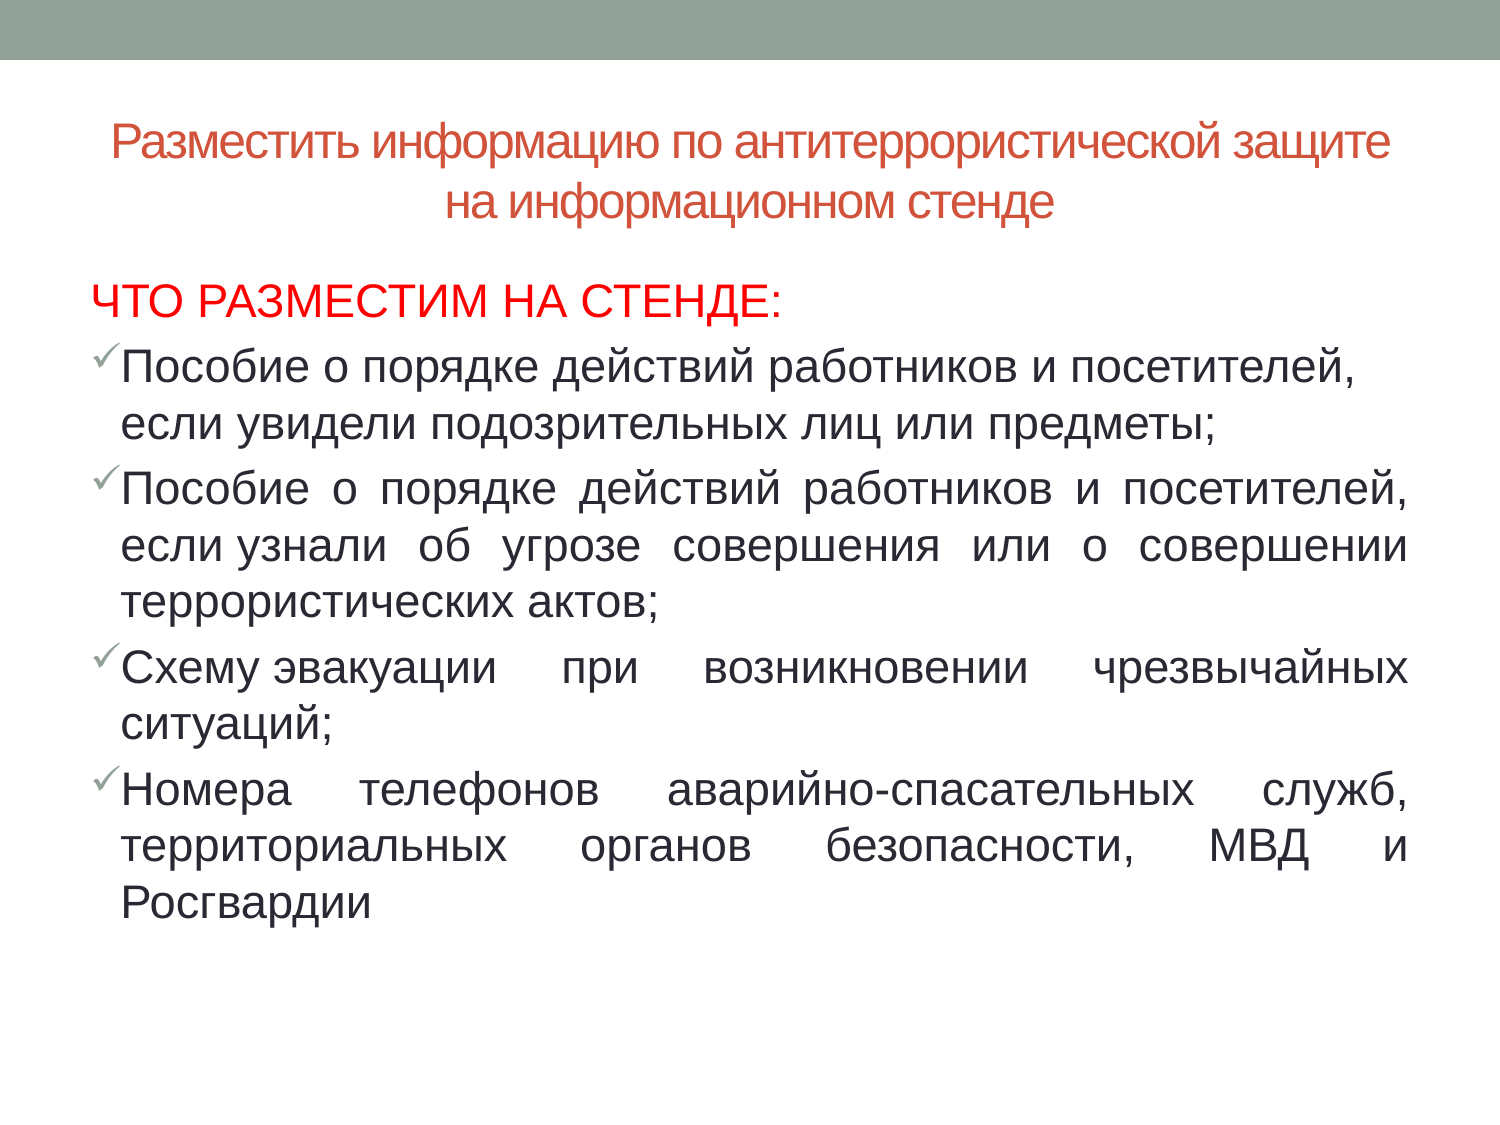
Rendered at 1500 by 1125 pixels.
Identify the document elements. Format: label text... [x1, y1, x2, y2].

title Разместить информацию по антитеррористической защите на информационном стенде [75, 87, 1425, 250]
list ЧТО РАЗМЕСТИМ НА СТЕНДЕ: Пособие о порядке действий работников и посетителей, если увидели подозрительных лиц или предметы; Пособие о порядке действий работников и посетителей, если узнали об угрозе совершения или о совершении террористических актов; Схему эвакуации при возникновении чрезвычайных ситуаций; Номера телефонов аварийно-спасательных служб, территориальных органов безопасности, МВД и Росгвардии [75, 262, 1425, 1063]
